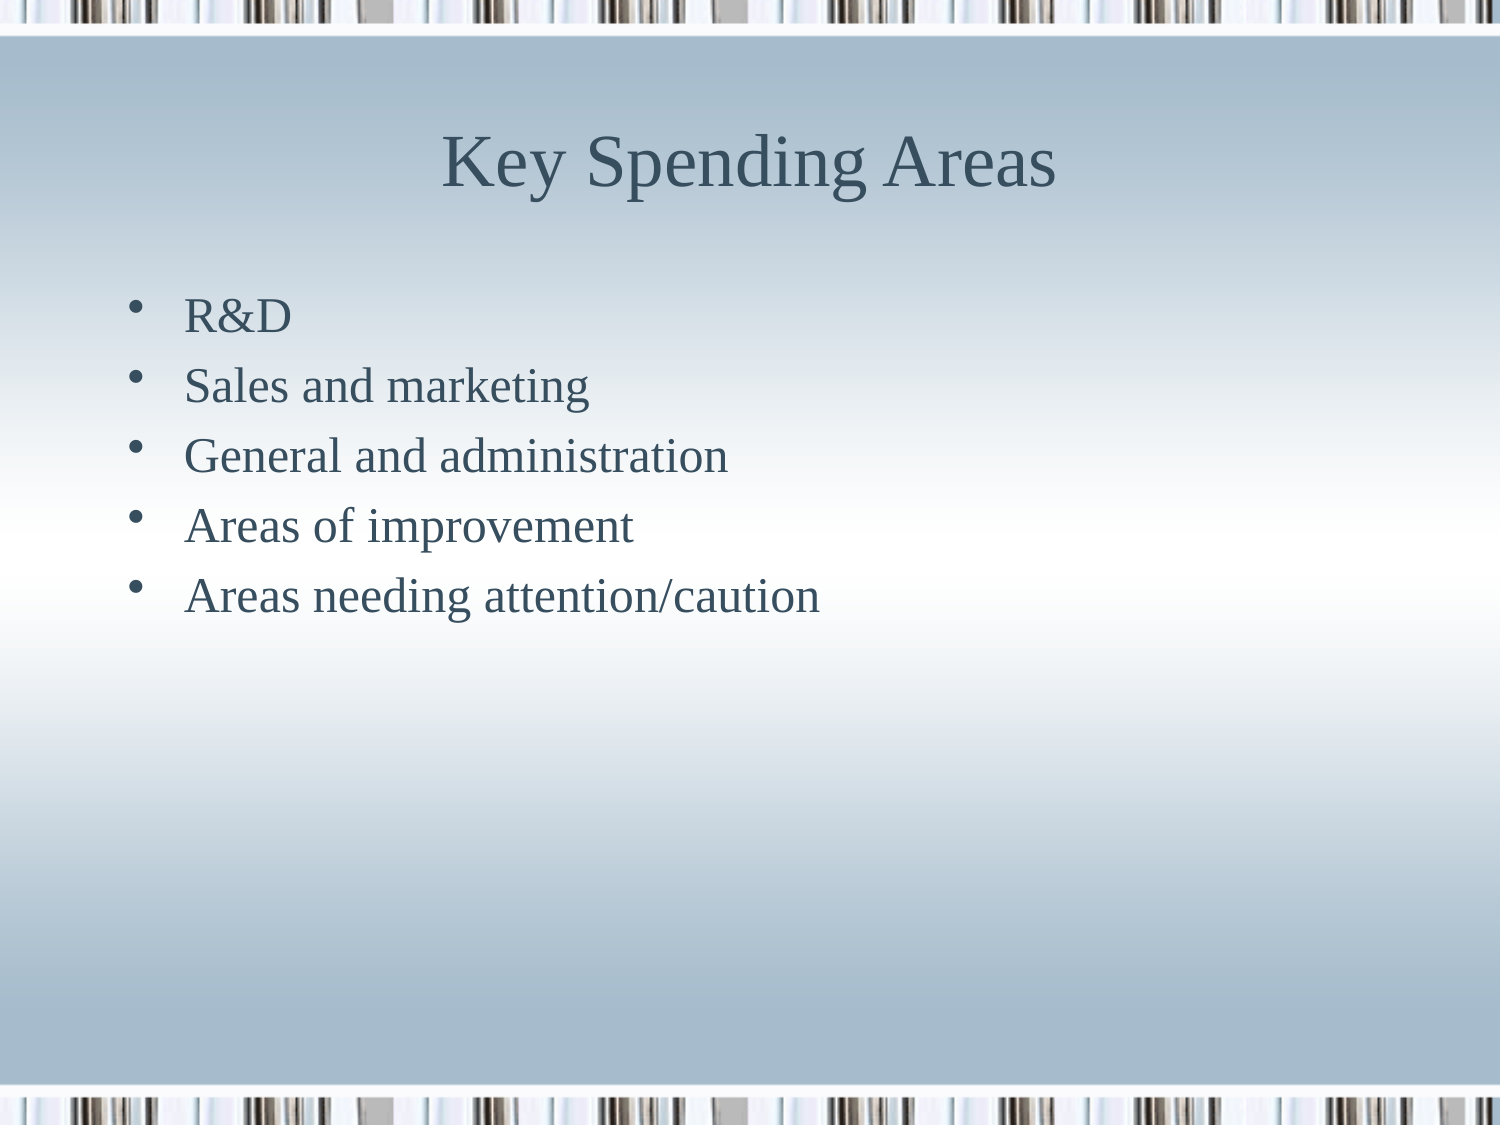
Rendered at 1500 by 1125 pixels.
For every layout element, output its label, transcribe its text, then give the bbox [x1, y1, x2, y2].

list R&D Sales and marketing General and administration Areas of improvement Areas needing attention/caution [112, 274, 1388, 988]
title Key Spending Areas [112, 74, 1388, 238]
picture [0, 0, 1500, 1125]
